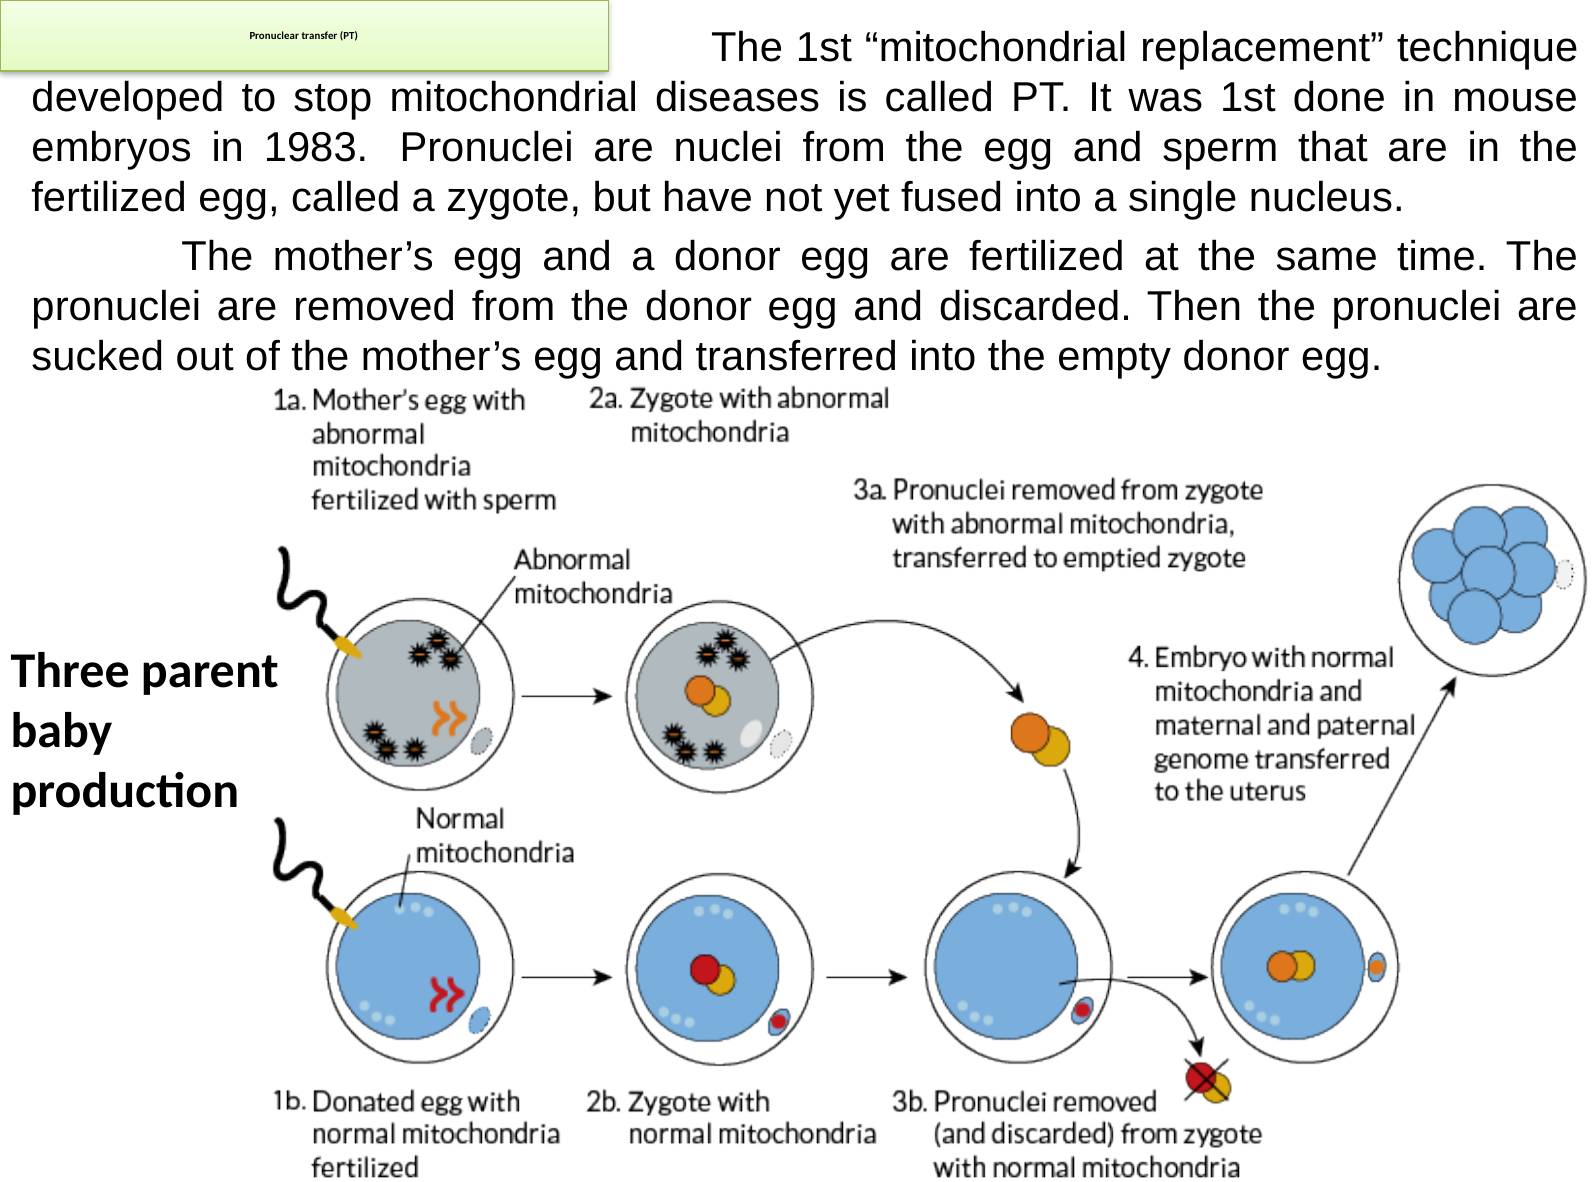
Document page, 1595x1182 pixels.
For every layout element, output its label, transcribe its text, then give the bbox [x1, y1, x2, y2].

text_box Three parent baby production [0, 629, 260, 825]
title Pronuclear transfer (PT) [0, 0, 609, 11]
picture [265, 377, 1589, 1182]
list The 1st “mitochondrial replacement” technique developed to stop mitochondrial diseases is called PT. It was 1st done in mouse embryos in 1983. Pronuclei are nuclei from the egg and sperm that are in the fertilized egg, called a zygote, but have not yet fused into a single nucleus. The mother’s egg and a donor egg are fertilized at the same time. The pronuclei are removed from the donor egg and discarded. Then the pronuclei are sucked out of the mother’s egg and transferred into the empty donor egg. [0, 11, 1595, 497]
